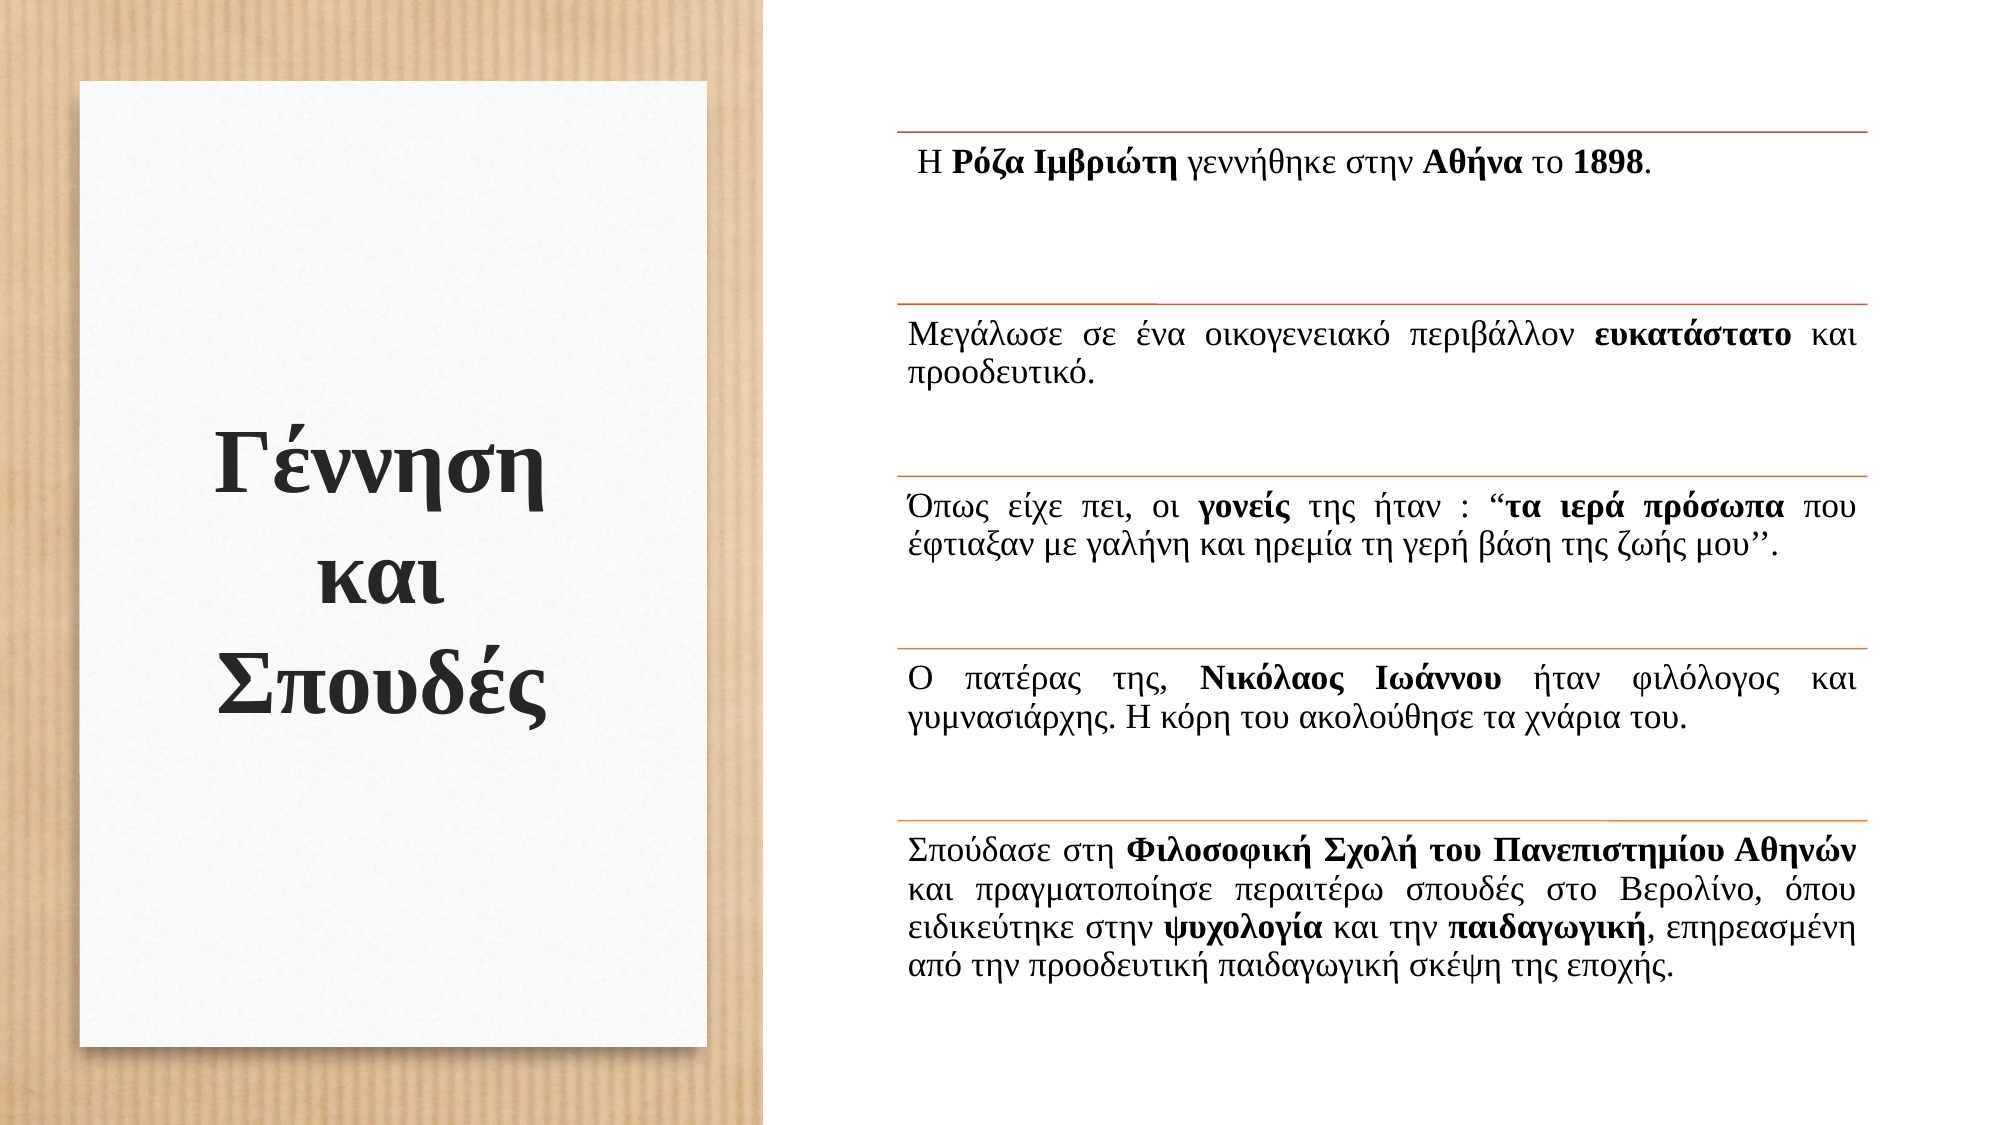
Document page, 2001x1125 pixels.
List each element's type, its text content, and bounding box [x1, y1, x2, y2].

text_box [0, 0, 762, 1125]
title Γέννηση και Σπουδές [173, 173, 589, 960]
text_box [78, 80, 708, 1048]
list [897, 131, 1868, 994]
text_box [762, 0, 2000, 1125]
